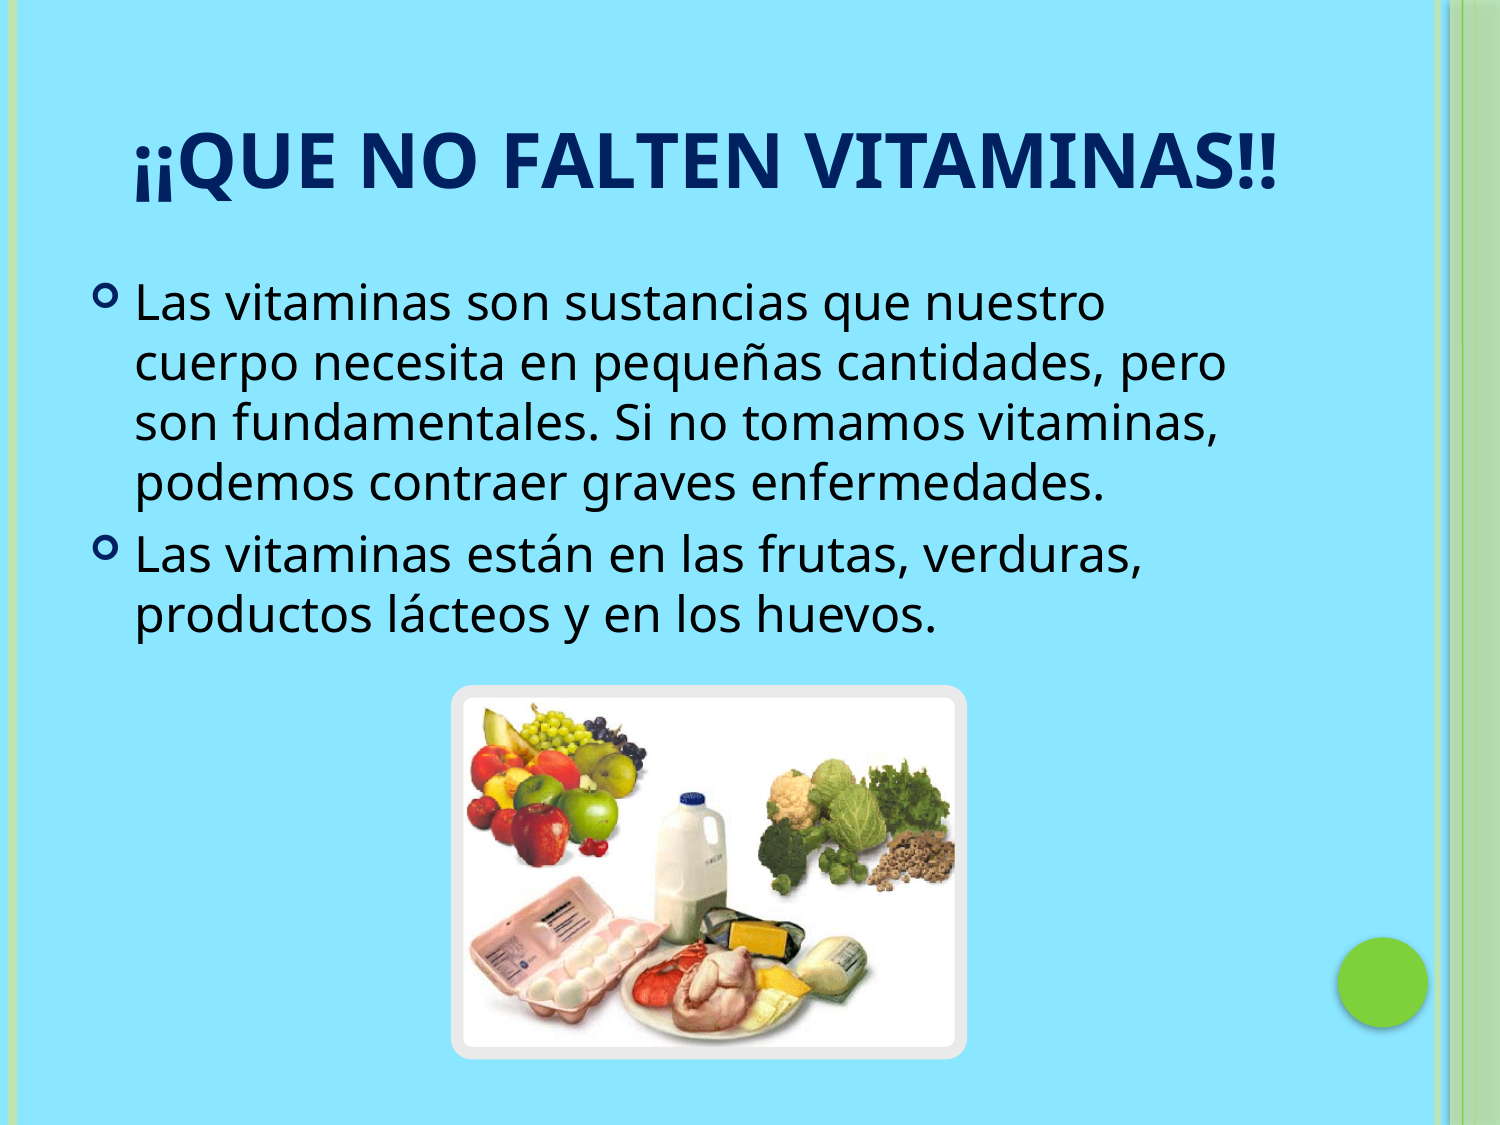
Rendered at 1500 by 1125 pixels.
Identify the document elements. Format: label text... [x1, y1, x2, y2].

picture [456, 690, 962, 1054]
title ¡¡Que no falten vitaminas!! [93, 23, 1319, 211]
list Las vitaminas son sustancias que nuestro cuerpo necesita en pequeñas cantidades, pero son fundamentales. Si no tomamos vitaminas, podemos contraer graves enfermedades. Las vitaminas están en las frutas, verduras, productos lácteos y en los huevos. [75, 262, 1300, 1062]
